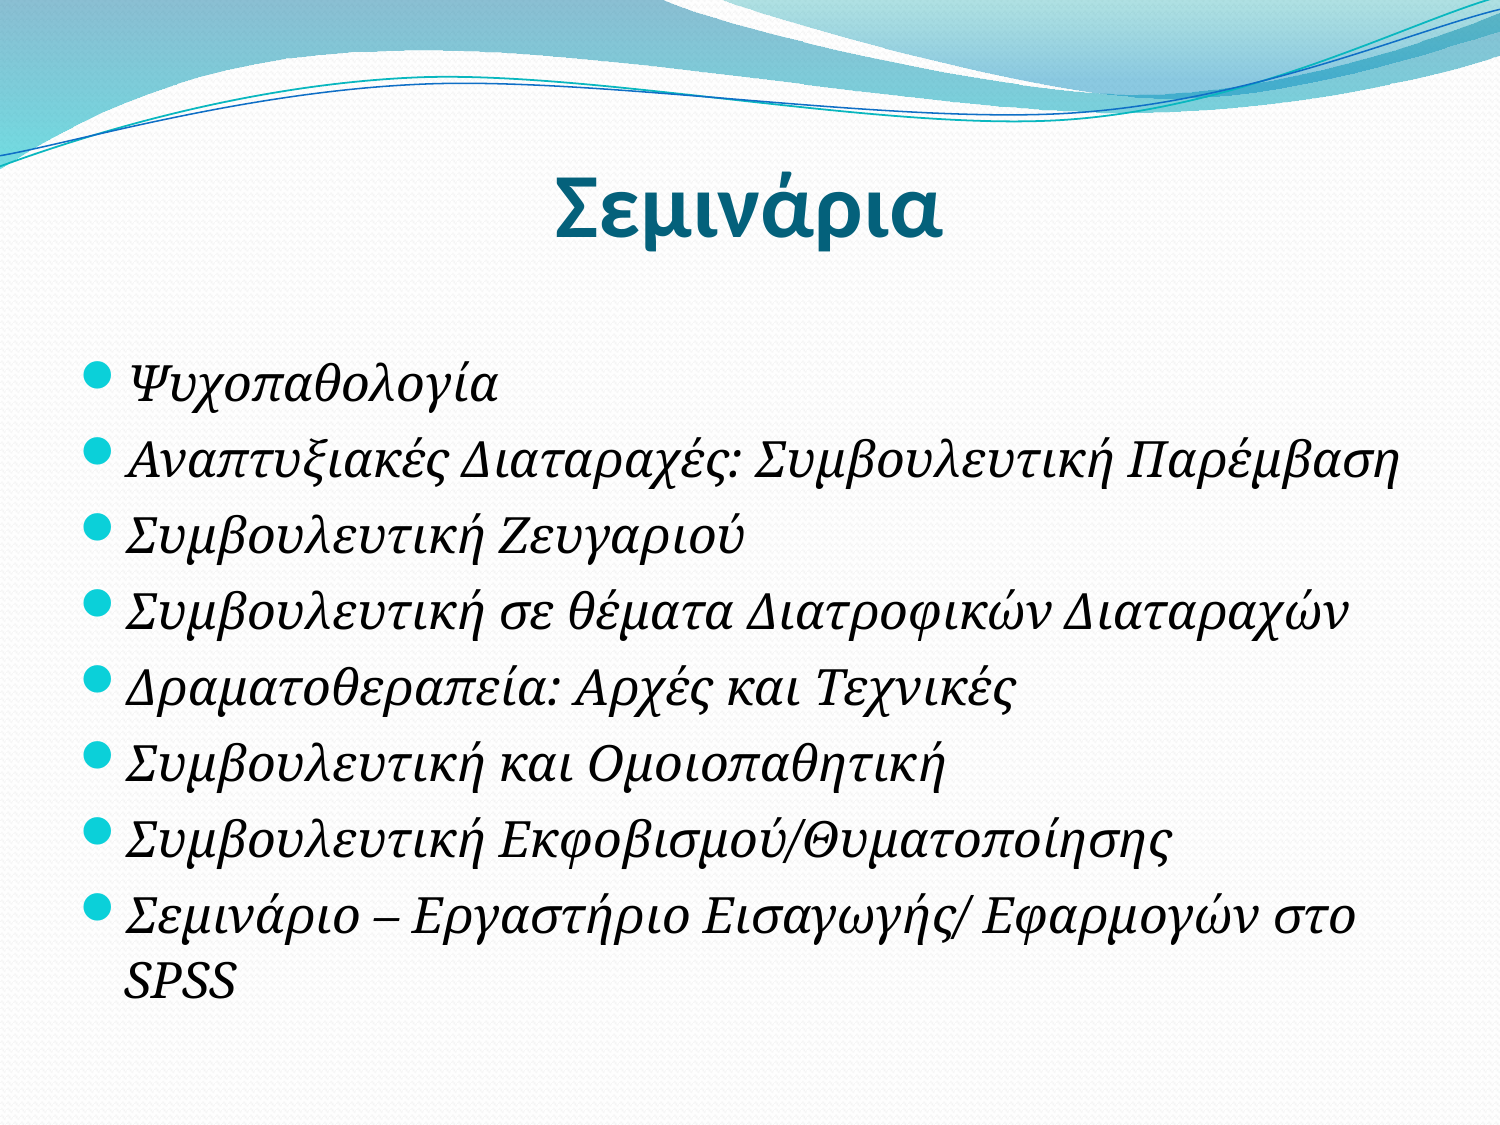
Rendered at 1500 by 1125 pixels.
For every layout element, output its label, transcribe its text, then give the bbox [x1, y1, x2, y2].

title Σεμινάρια [75, 115, 1425, 256]
list Ψυχοπαθολογία Αναπτυξιακές Διαταραχές: Συμβουλευτική Παρέμβαση Συμβουλευτική Ζευγαριού Συμβουλευτική σε θέματα Διατροφικών Διαταραχών Δραματοθεραπεία: Αρχές και Τεχνικές Συμβουλευτική και Ομοιοπαθητική Συμβουλευτική Εκφοβισμού/Θυματοποίησης Σεμινάριο – Εργαστήριο Εισαγωγής/ Εφαρμογών στο SPSS [64, 338, 1449, 953]
